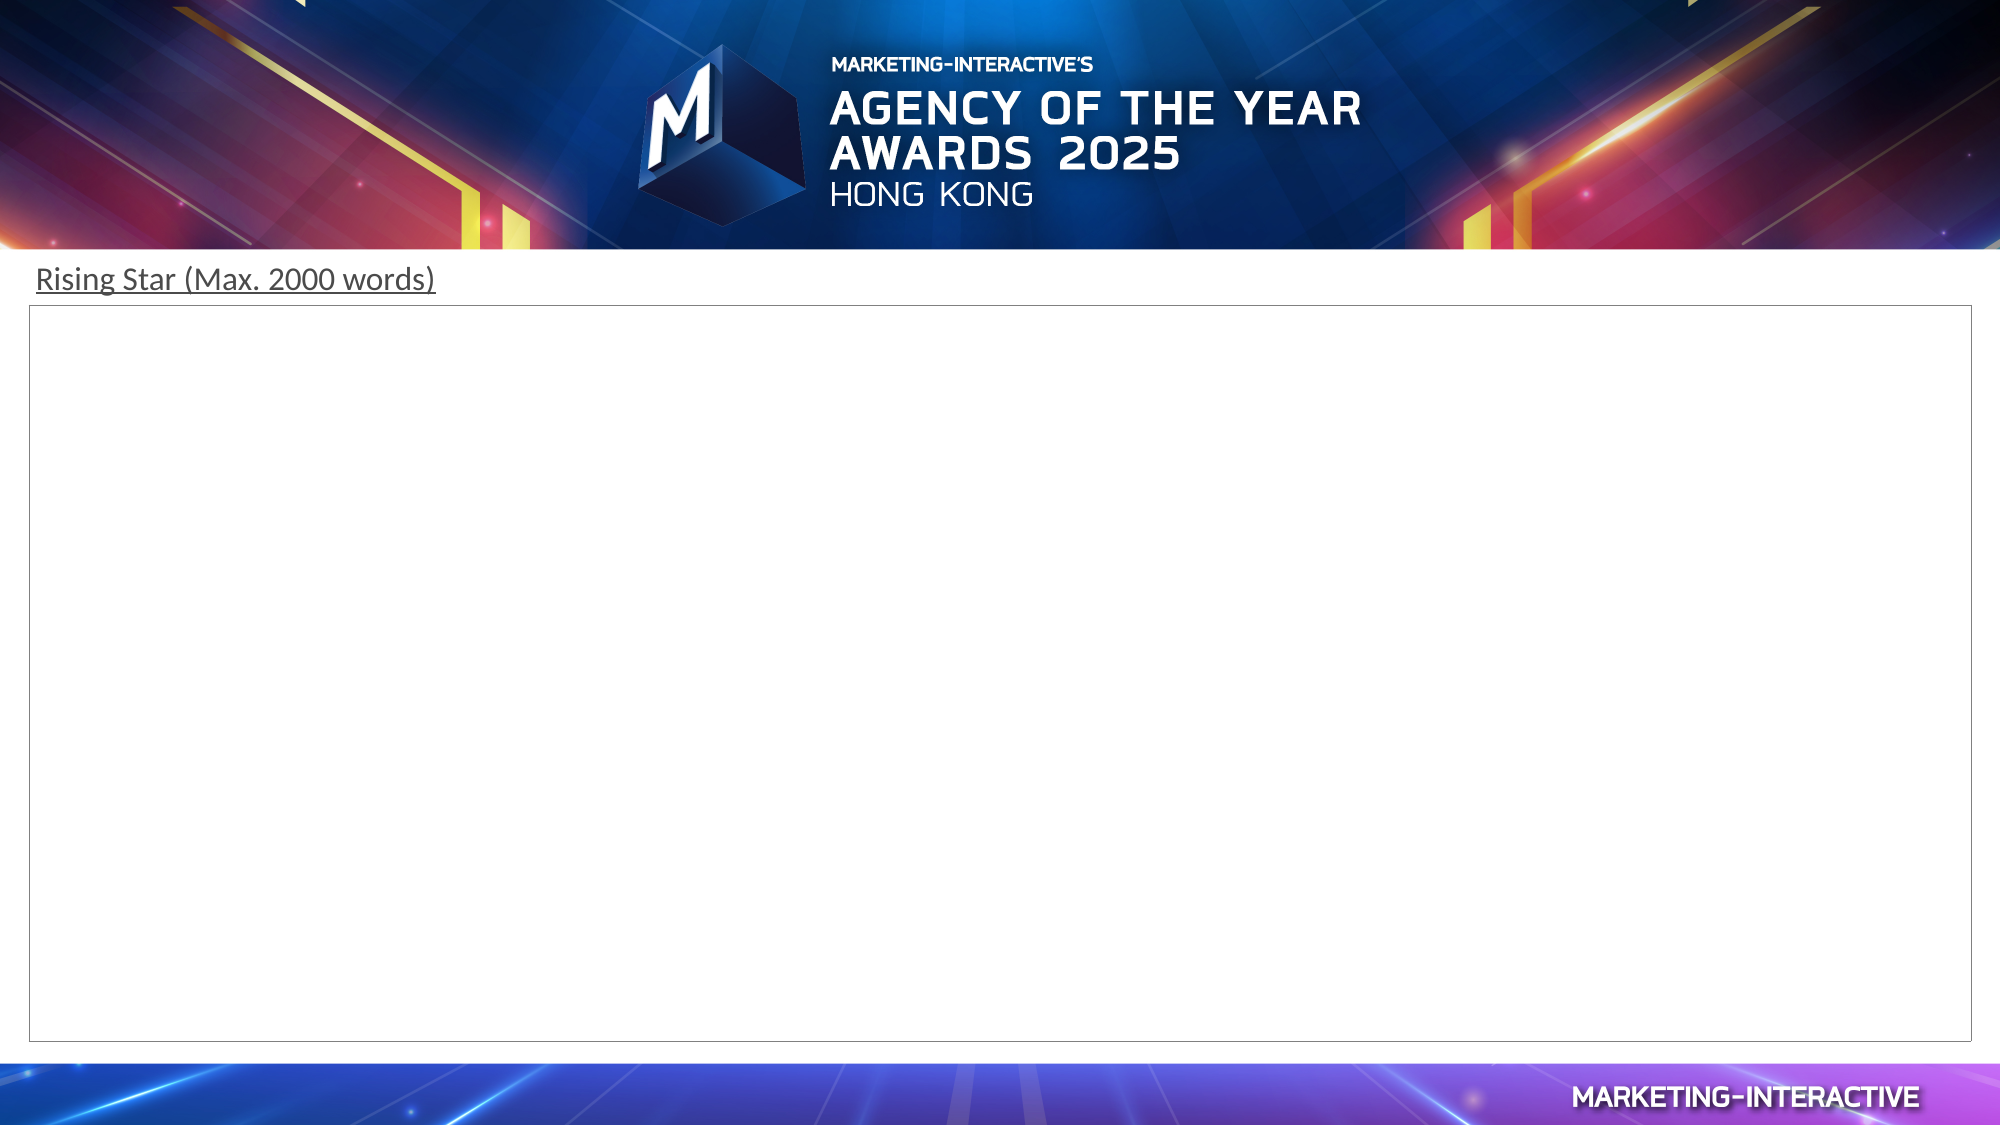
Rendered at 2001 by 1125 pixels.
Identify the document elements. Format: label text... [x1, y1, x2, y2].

picture [0, 0, 2000, 1125]
table_header [30, 306, 1971, 1041]
text_box Rising Star (Max. 2000 words) [21, 249, 931, 304]
